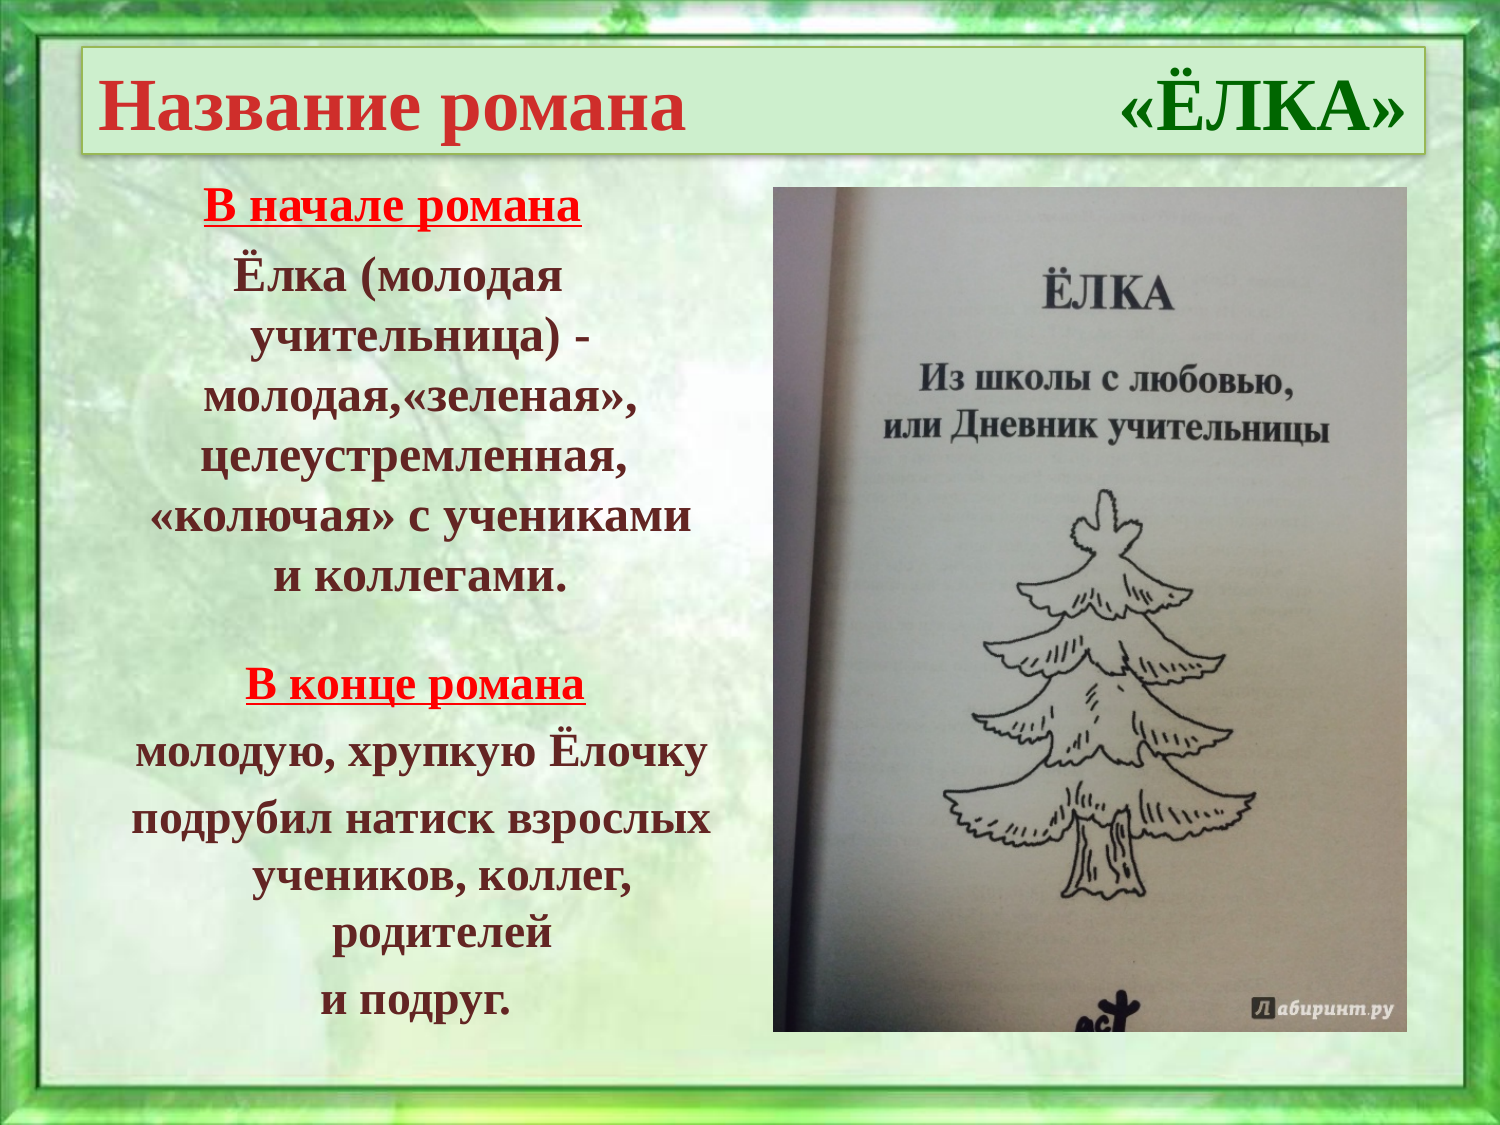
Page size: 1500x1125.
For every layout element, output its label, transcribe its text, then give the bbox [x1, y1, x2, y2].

title Название романа «ЁЛКА» [81, 46, 1426, 155]
list В начале романа Ёлка (молодая учительница) - молодая,«зеленая», целеустремленная, «колючая» с учениками и коллегами. [58, 164, 727, 528]
list В конце романа молодую, хрупкую Ёлочку подрубил натиск взрослых учеников, коллег, родителей и подруг. [82, 644, 750, 1043]
picture [0, 0, 1500, 1125]
